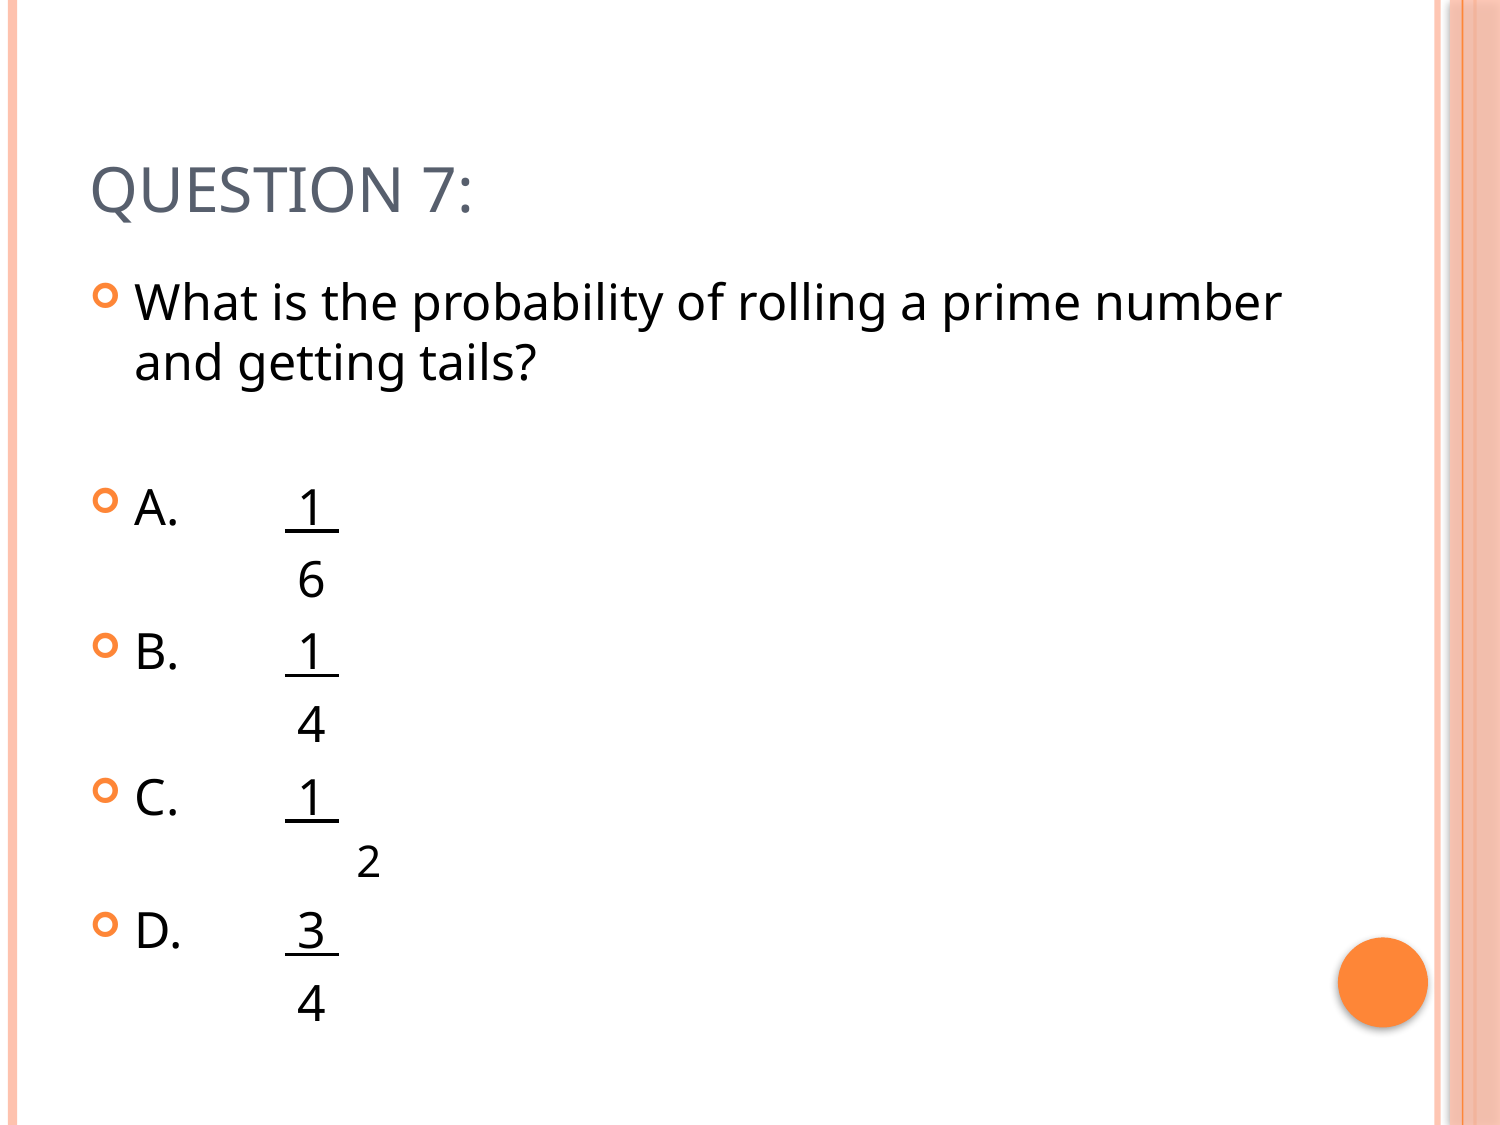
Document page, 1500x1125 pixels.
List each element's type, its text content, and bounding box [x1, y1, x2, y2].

list What is the probability of rolling a prime number and getting tails? A. 1 6 B. 1 4 C. 1 2 D. 3 4 [75, 262, 1300, 1062]
title Question 7: [75, 45, 1300, 233]
